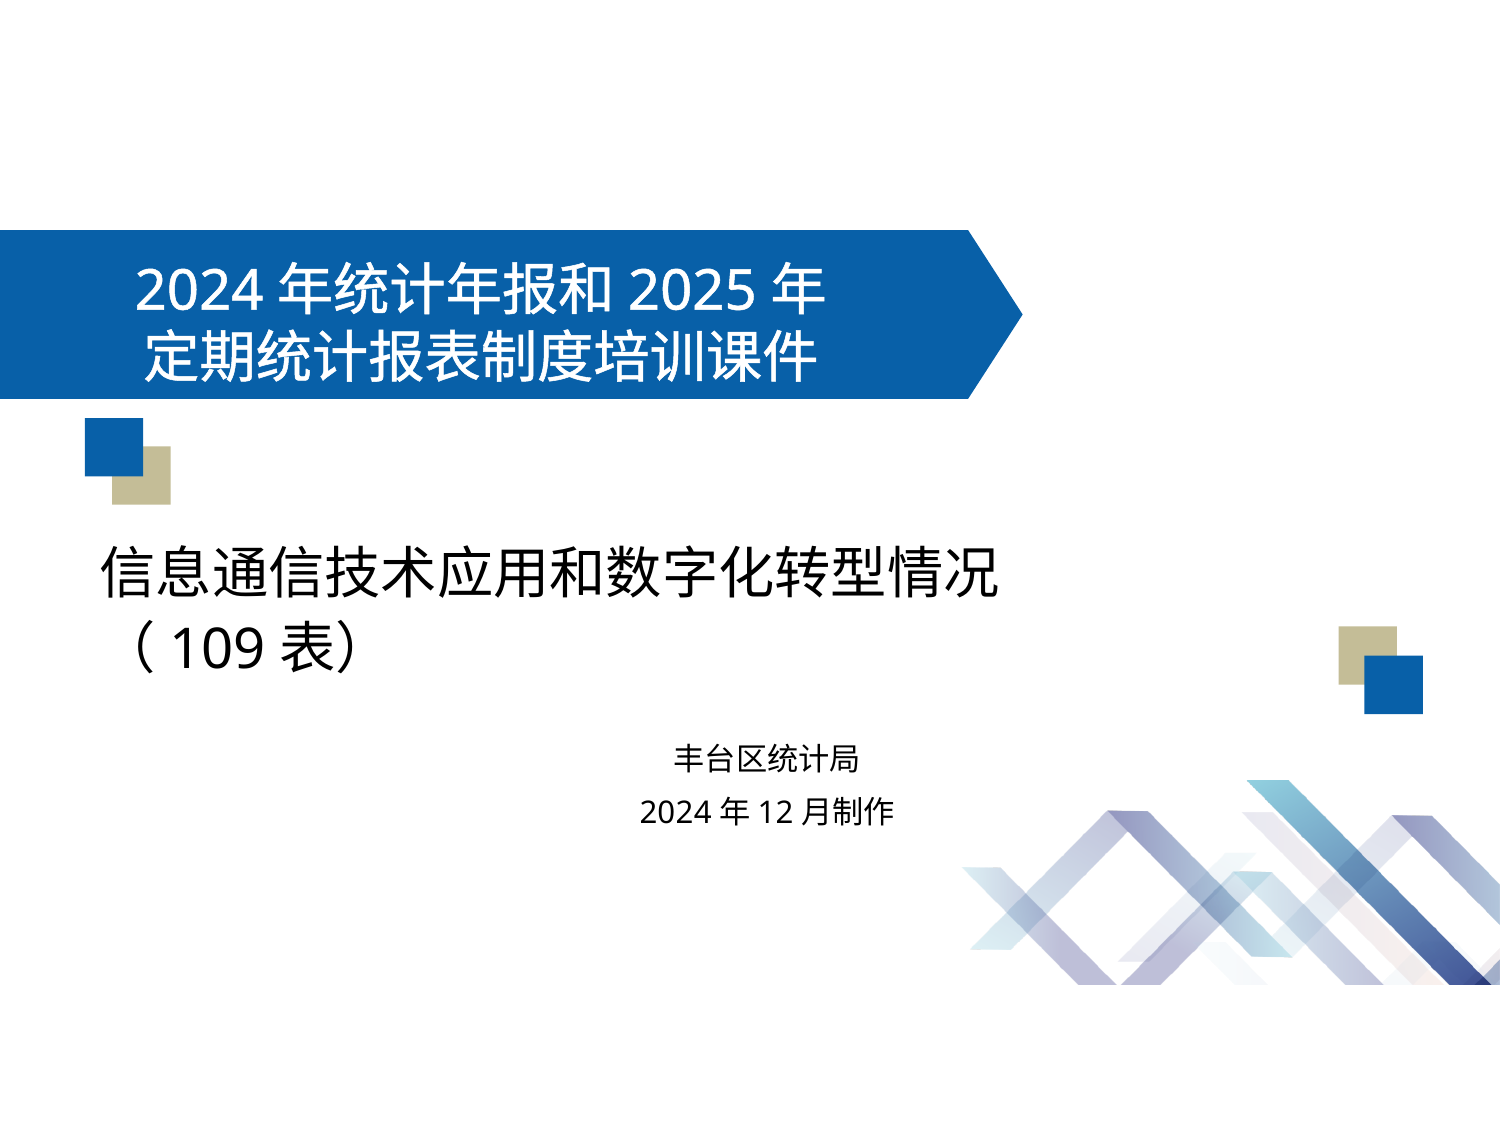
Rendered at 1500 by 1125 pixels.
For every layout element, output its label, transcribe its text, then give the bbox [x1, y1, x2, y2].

text_box [110, 464, 173, 507]
picture [778, 780, 1500, 985]
text_box 丰台区统计局 2024年12月制作 [16, 731, 1500, 838]
text_box [1362, 654, 1425, 716]
text_box 2024年统计年报和2025年 定期统计报表制度培训课件 [7, 246, 954, 464]
text_box 信息通信技术应用和数字化转型情况 （109表） [84, 523, 1444, 731]
text_box [83, 416, 145, 478]
text_box [0, 227, 1025, 401]
